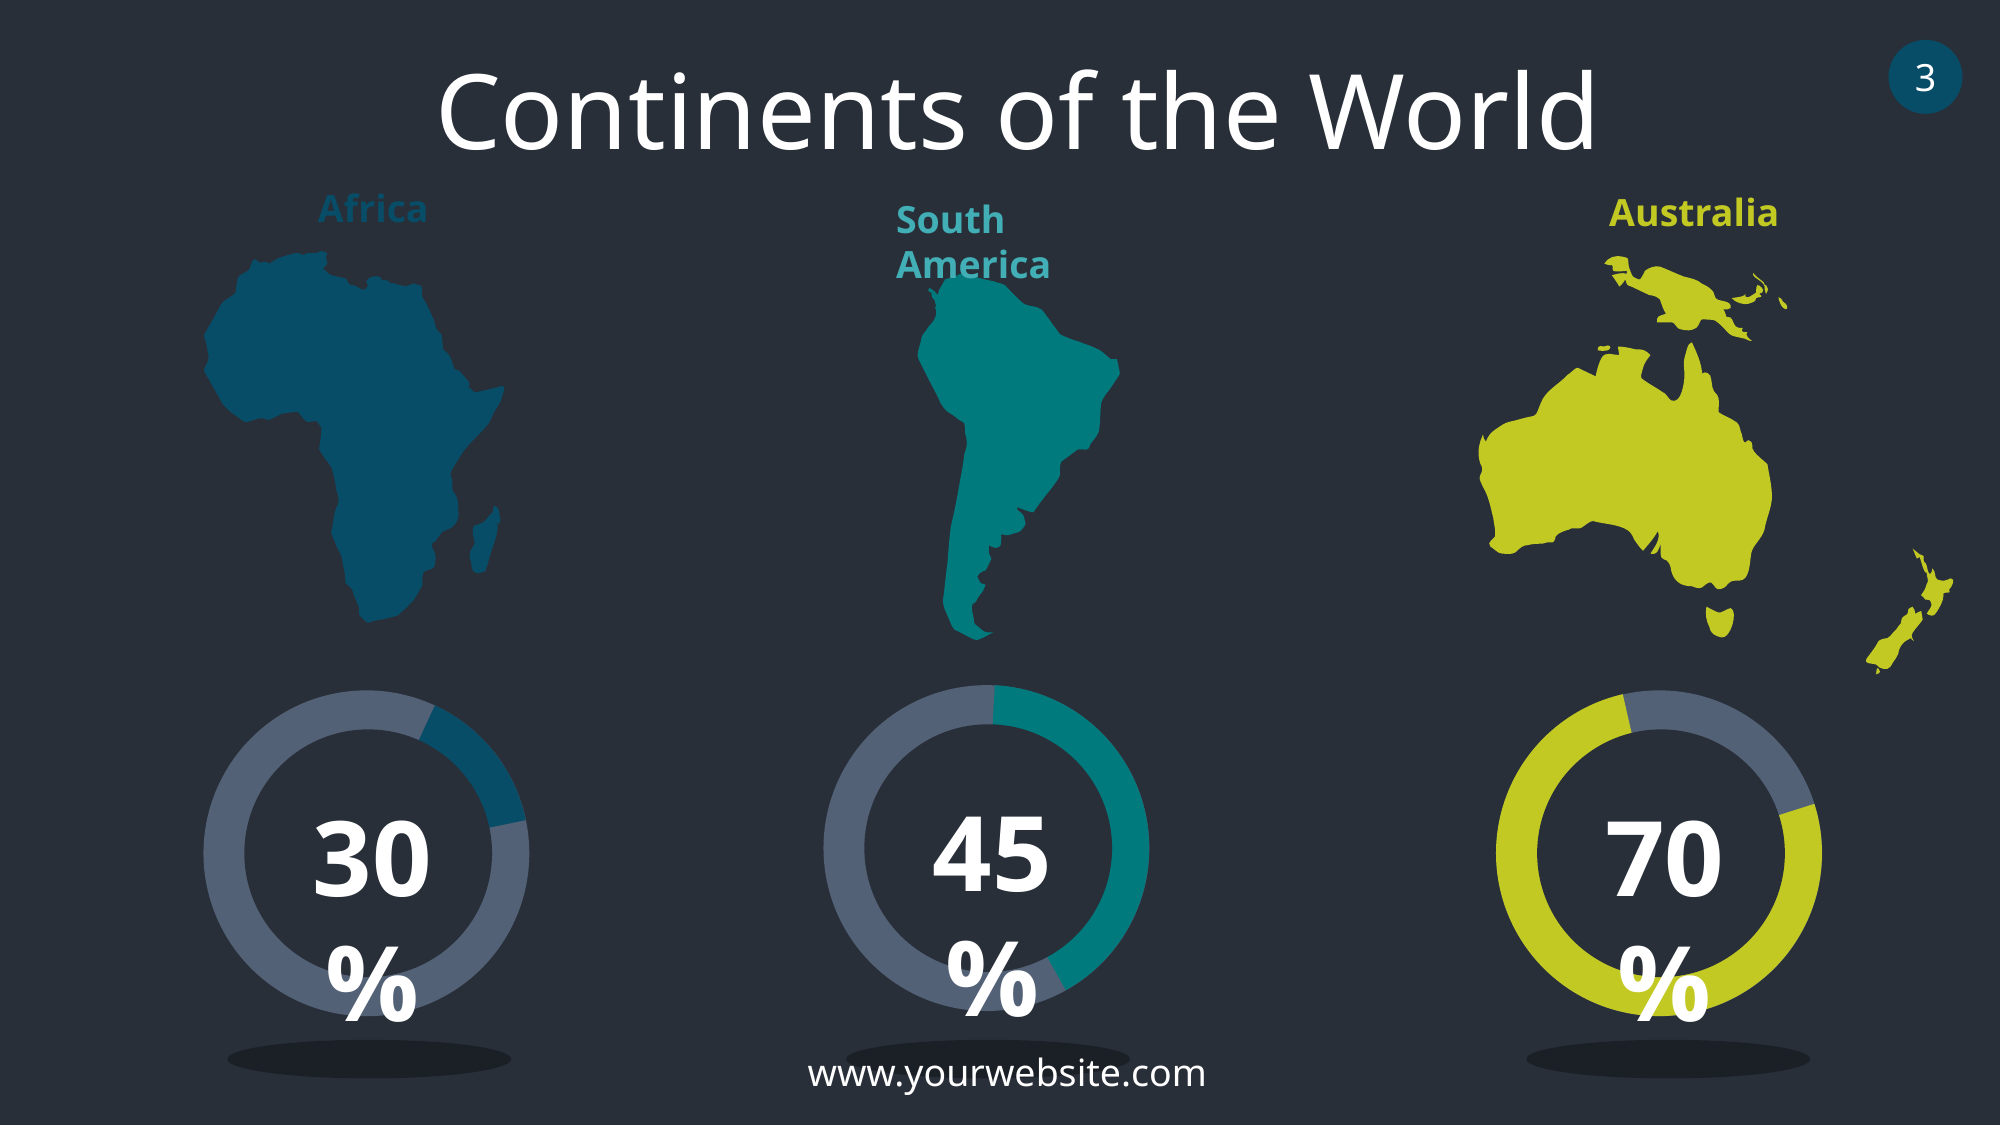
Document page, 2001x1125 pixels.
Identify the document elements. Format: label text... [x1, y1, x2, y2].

text_box [202, 689, 434, 972]
text_box [1494, 692, 1633, 973]
text_box [263, 728, 473, 785]
text_box [1624, 689, 1815, 812]
text_box www.yourwebsite.com [74, 1041, 1940, 1102]
text_box 30% [253, 785, 491, 1041]
text_box 70% [1546, 785, 1784, 1041]
text_box Australia [1594, 181, 1863, 242]
text_box [883, 723, 1093, 780]
text_box [491, 821, 531, 960]
text_box [1556, 728, 1766, 785]
text_box Continents of the World [354, 38, 1683, 179]
text_box [1536, 804, 1546, 902]
text_box 45% [873, 780, 1111, 1041]
text_box [1784, 802, 1824, 960]
text_box [917, 294, 1120, 640]
text_box South America [881, 188, 1150, 294]
text_box [991, 684, 1151, 955]
text_box [863, 799, 873, 897]
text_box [1476, 255, 1957, 675]
text_box [418, 703, 528, 829]
text_box Africa [303, 177, 572, 238]
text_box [203, 249, 506, 623]
text_box [822, 684, 993, 967]
text_box [243, 804, 253, 902]
text_box 3 [1887, 38, 1964, 115]
